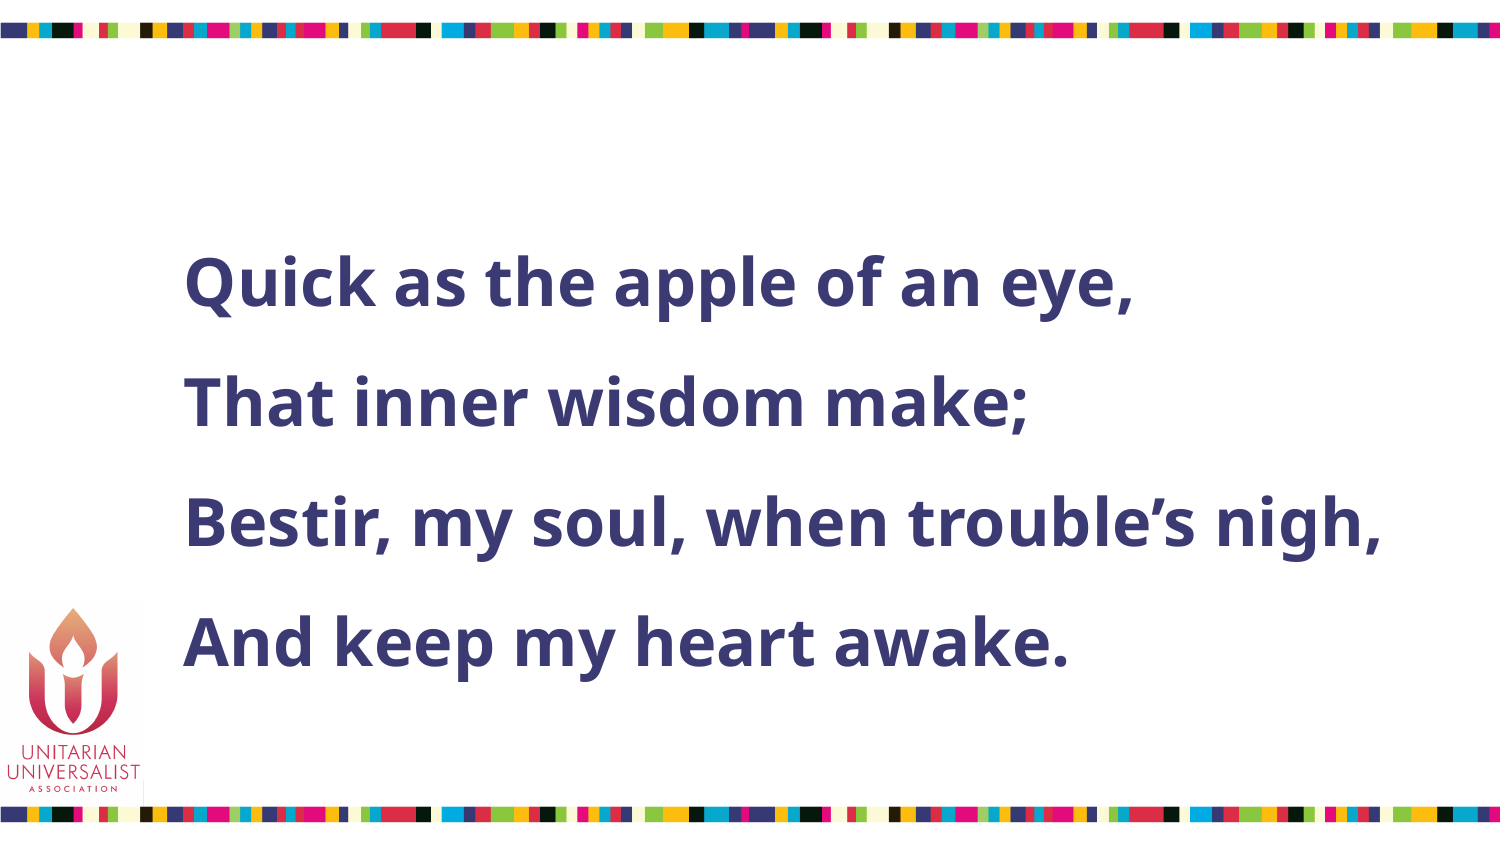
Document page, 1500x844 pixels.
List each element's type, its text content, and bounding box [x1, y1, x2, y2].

picture [0, 600, 1500, 824]
text_box Quick as the apple of an eye, That inner wisdom make; Bestir, my soul, when trouble’s nigh, And keep my heart awake. [168, 184, 1421, 695]
picture [0, 22, 1500, 40]
